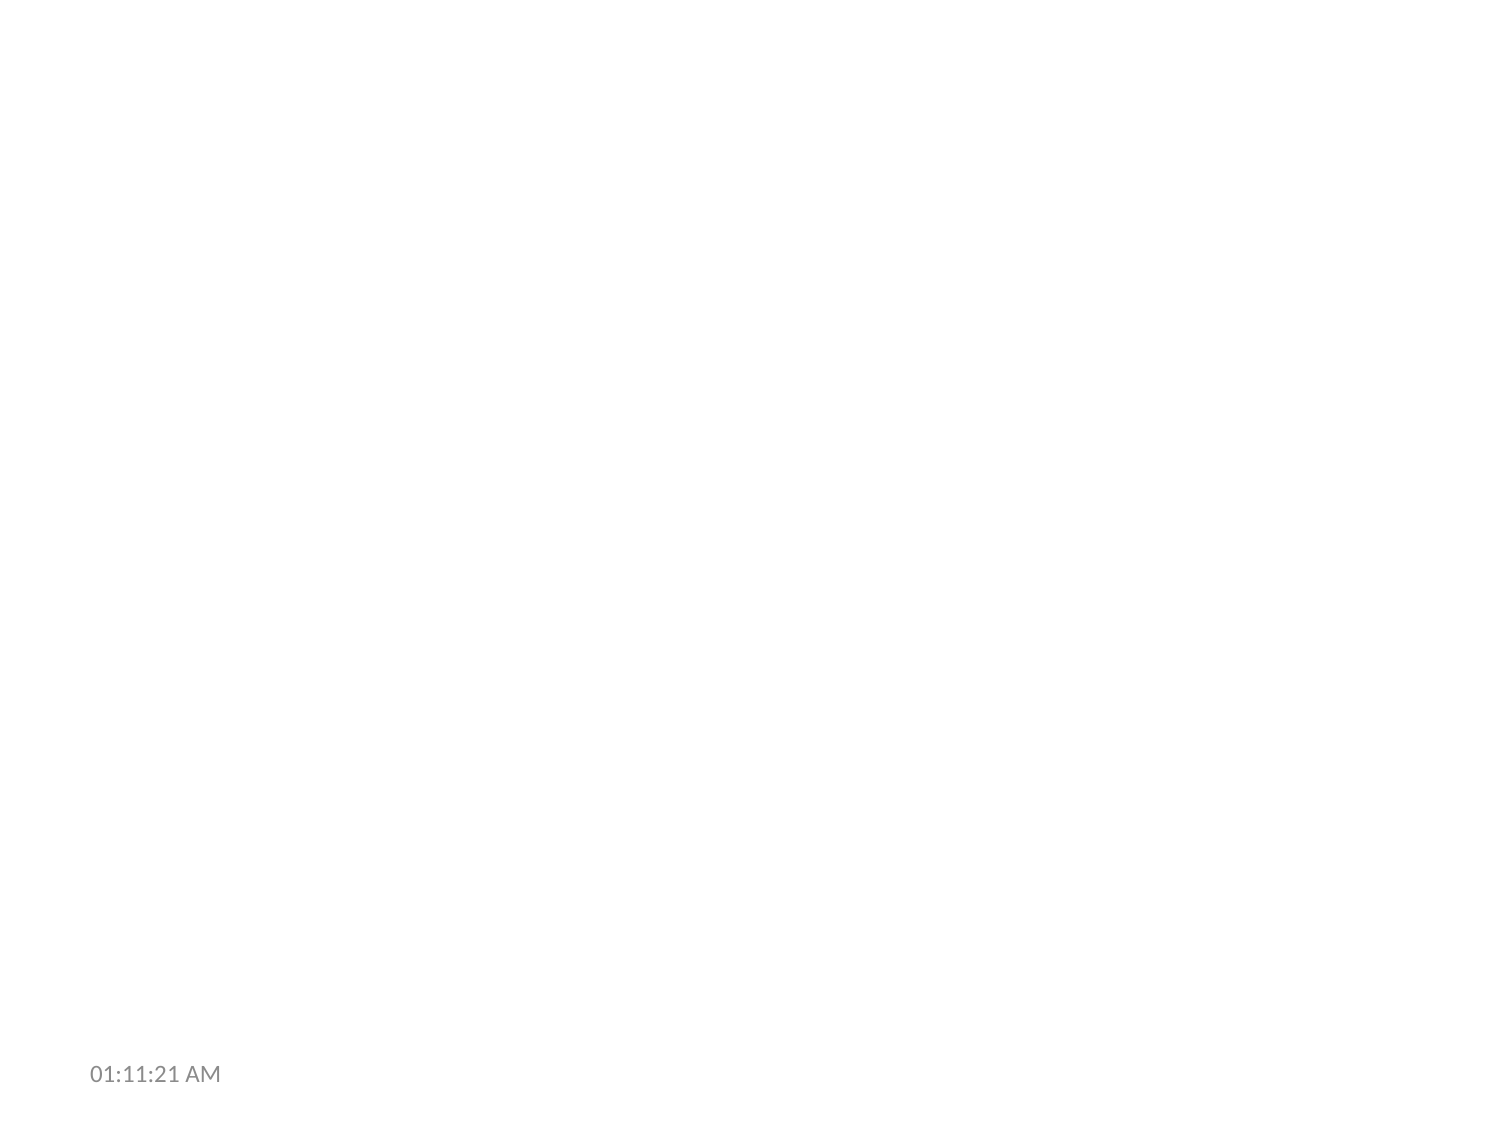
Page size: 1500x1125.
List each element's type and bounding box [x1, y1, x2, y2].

slide_number [75, 1042, 425, 1103]
